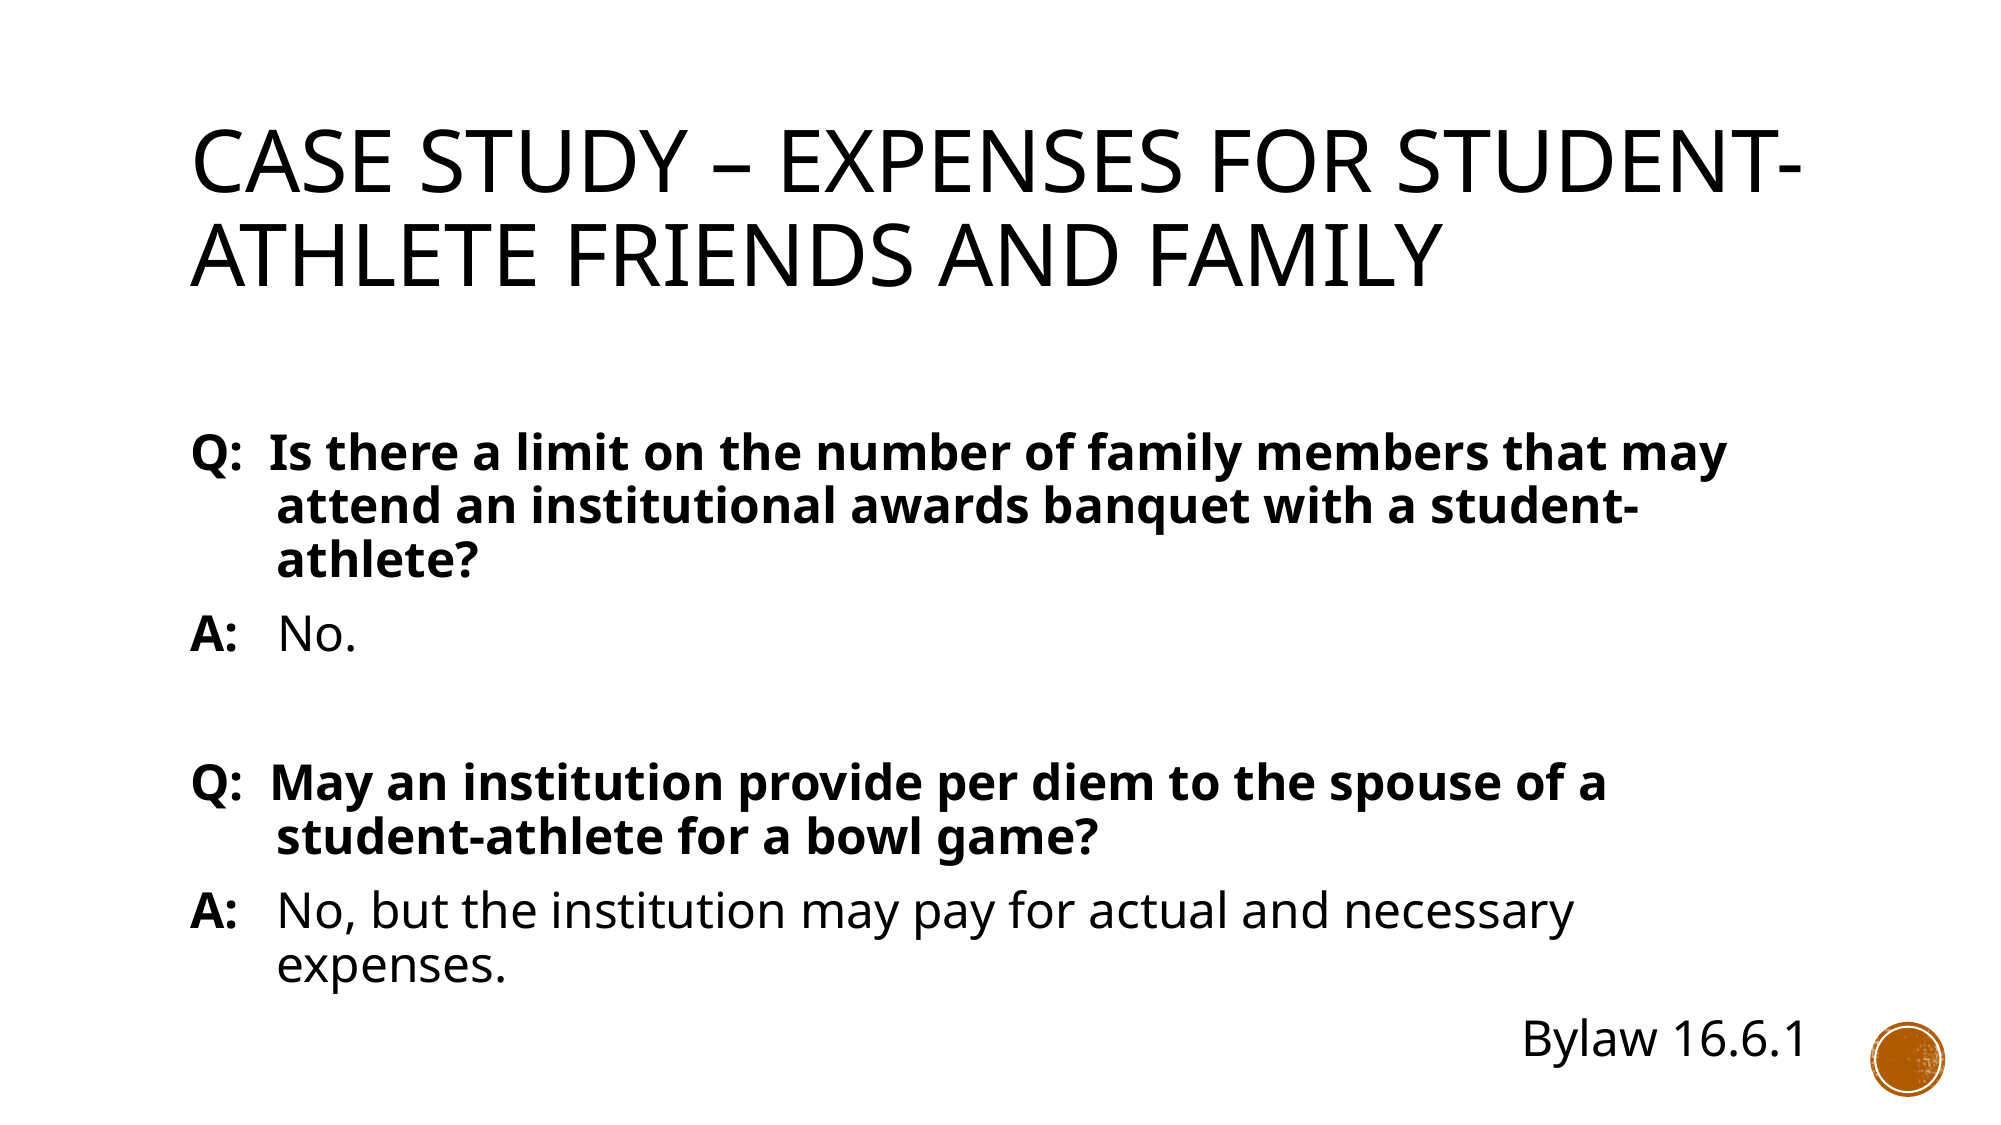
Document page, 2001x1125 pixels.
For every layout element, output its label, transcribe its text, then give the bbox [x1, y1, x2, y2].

list Q: Is there a limit on the number of family members that may attend an institutional awards banquet with a student-athlete? A: No. Q: May an institution provide per diem to the spouse of a student-athlete for a bowl game? A: No, but the institution may pay for actual and necessary expenses. Bylaw 16.6.1 [175, 348, 1826, 1078]
title Case study – Expenses for Student-Athlete Friends and Family [175, 79, 1826, 344]
